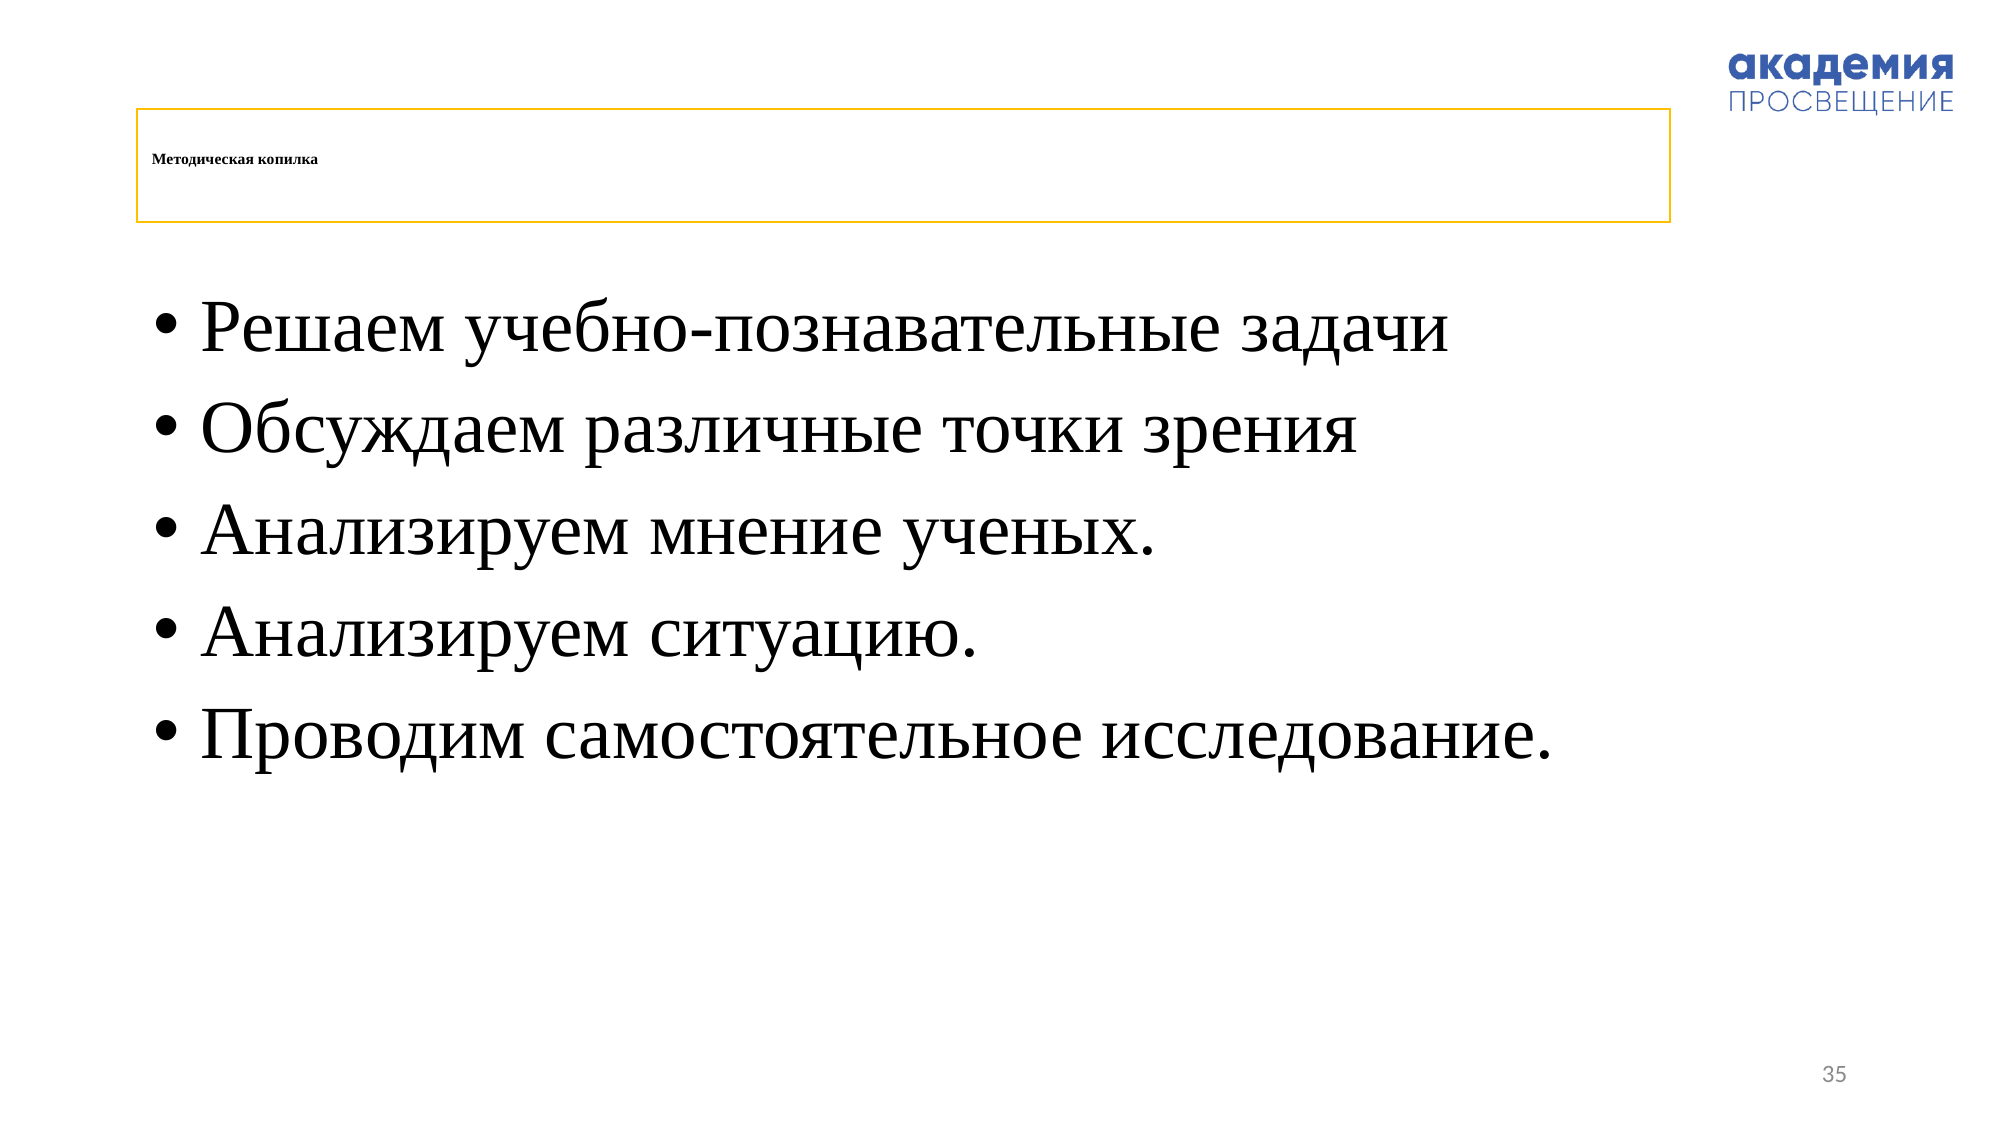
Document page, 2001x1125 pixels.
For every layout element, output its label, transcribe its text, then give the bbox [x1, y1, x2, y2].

slide_number 35 [1412, 1042, 1863, 1103]
title Методическая копилка [136, 108, 1671, 223]
list Решаем учебно-познавательные задачи Обсуждаем различные точки зрения Анализируем мнение ученых. Анализируем ситуацию. Проводим самостоятельное исследование. [138, 278, 1900, 999]
picture [1714, 33, 1969, 133]
